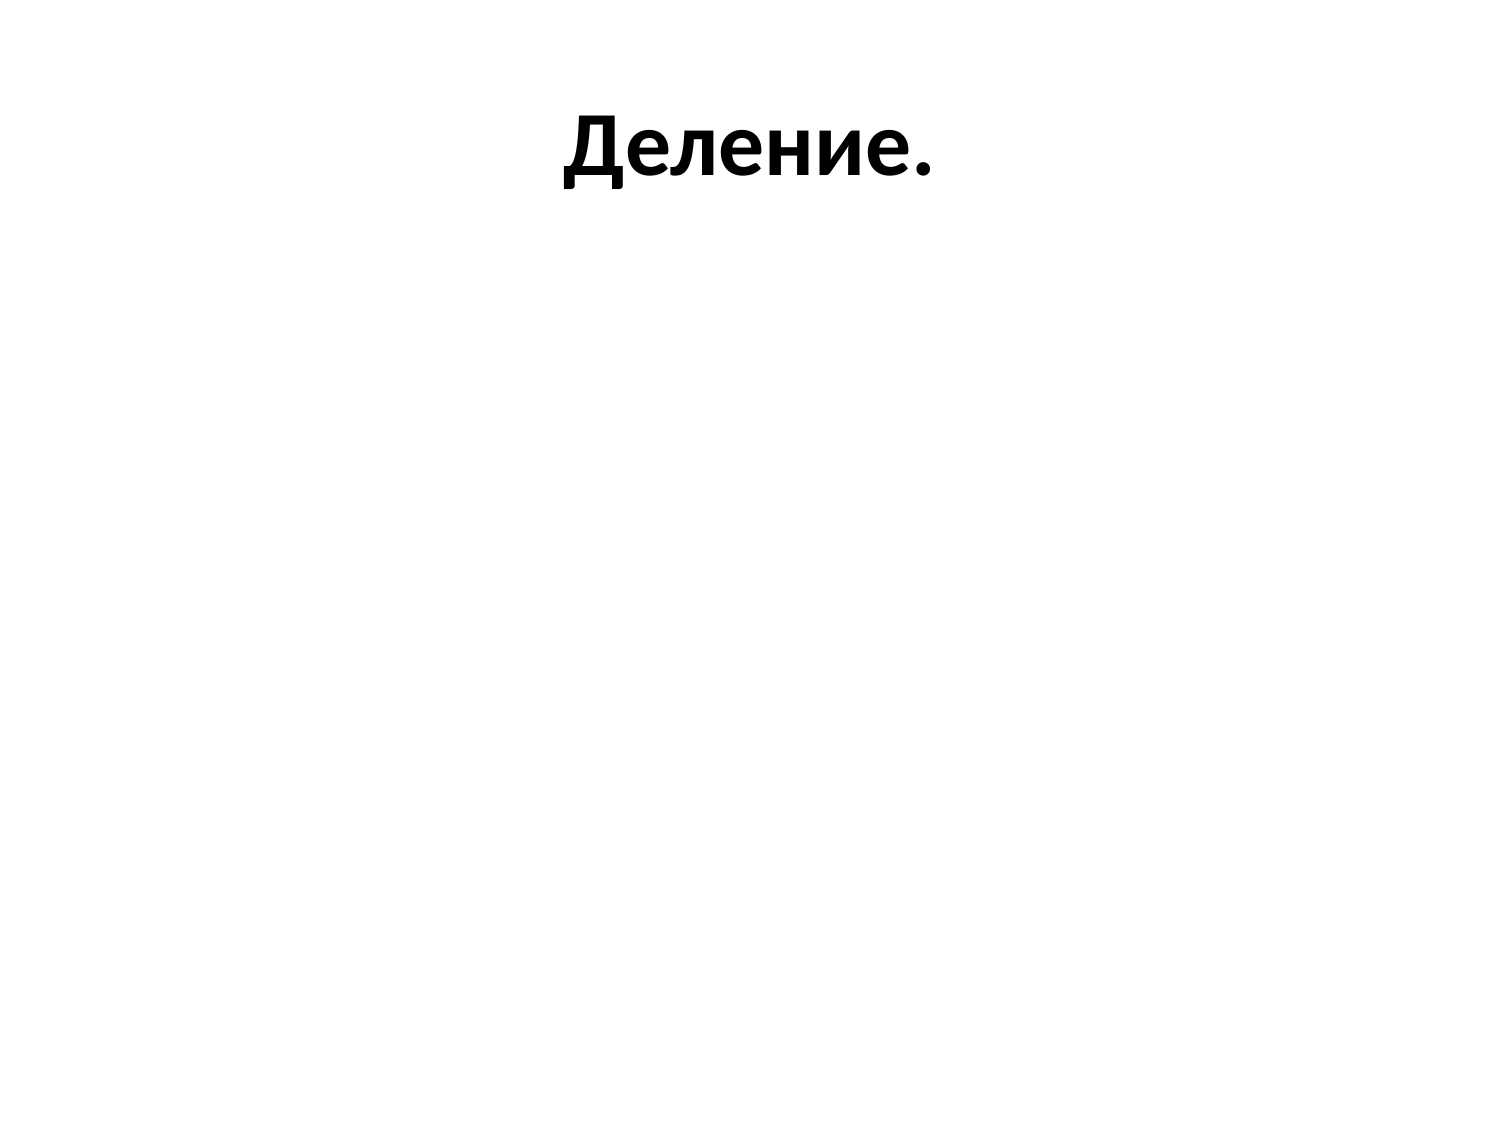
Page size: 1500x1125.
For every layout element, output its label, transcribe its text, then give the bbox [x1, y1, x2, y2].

title Деление. [75, 45, 1425, 233]
